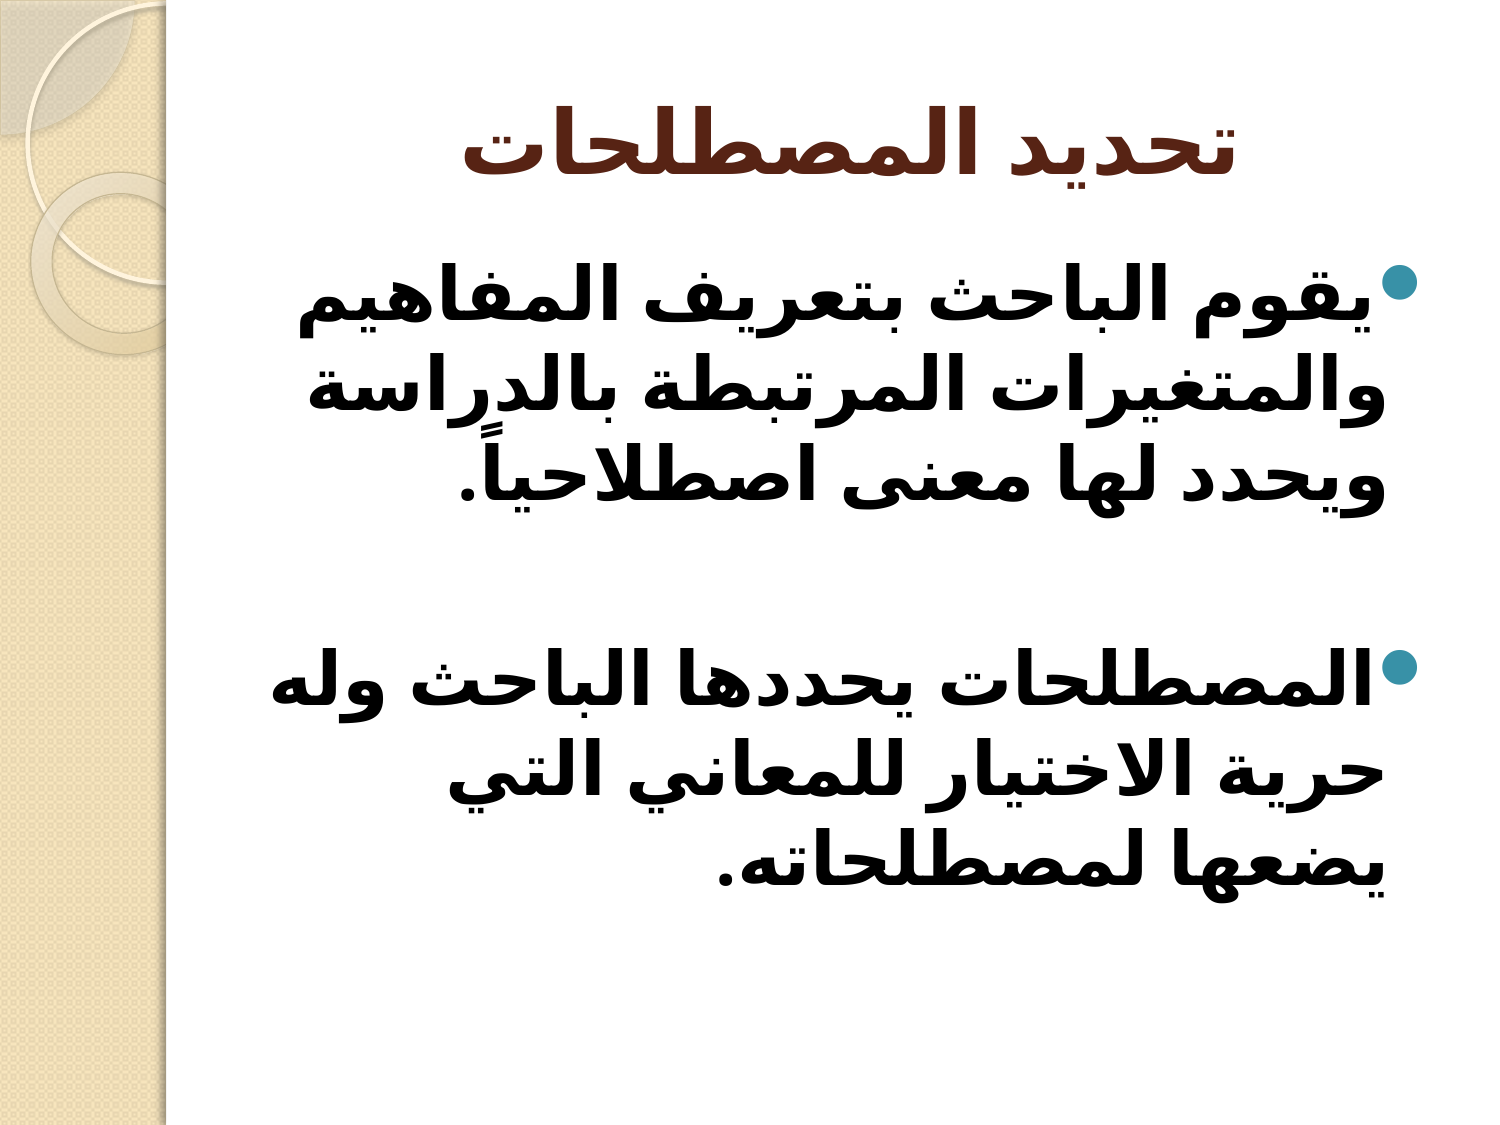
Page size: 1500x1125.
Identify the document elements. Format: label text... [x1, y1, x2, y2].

title تحديد المصطلحات [235, 45, 1466, 233]
list يقوم الباحث بتعريف المفاهيم والمتغيرات المرتبطة بالدراسة ويحدد لها معنى اصطلاحياً. المصطلحات يحددها الباحث وله حرية الاختيار للمعاني التي يضعها لمصطلحاته. [235, 237, 1466, 1025]
